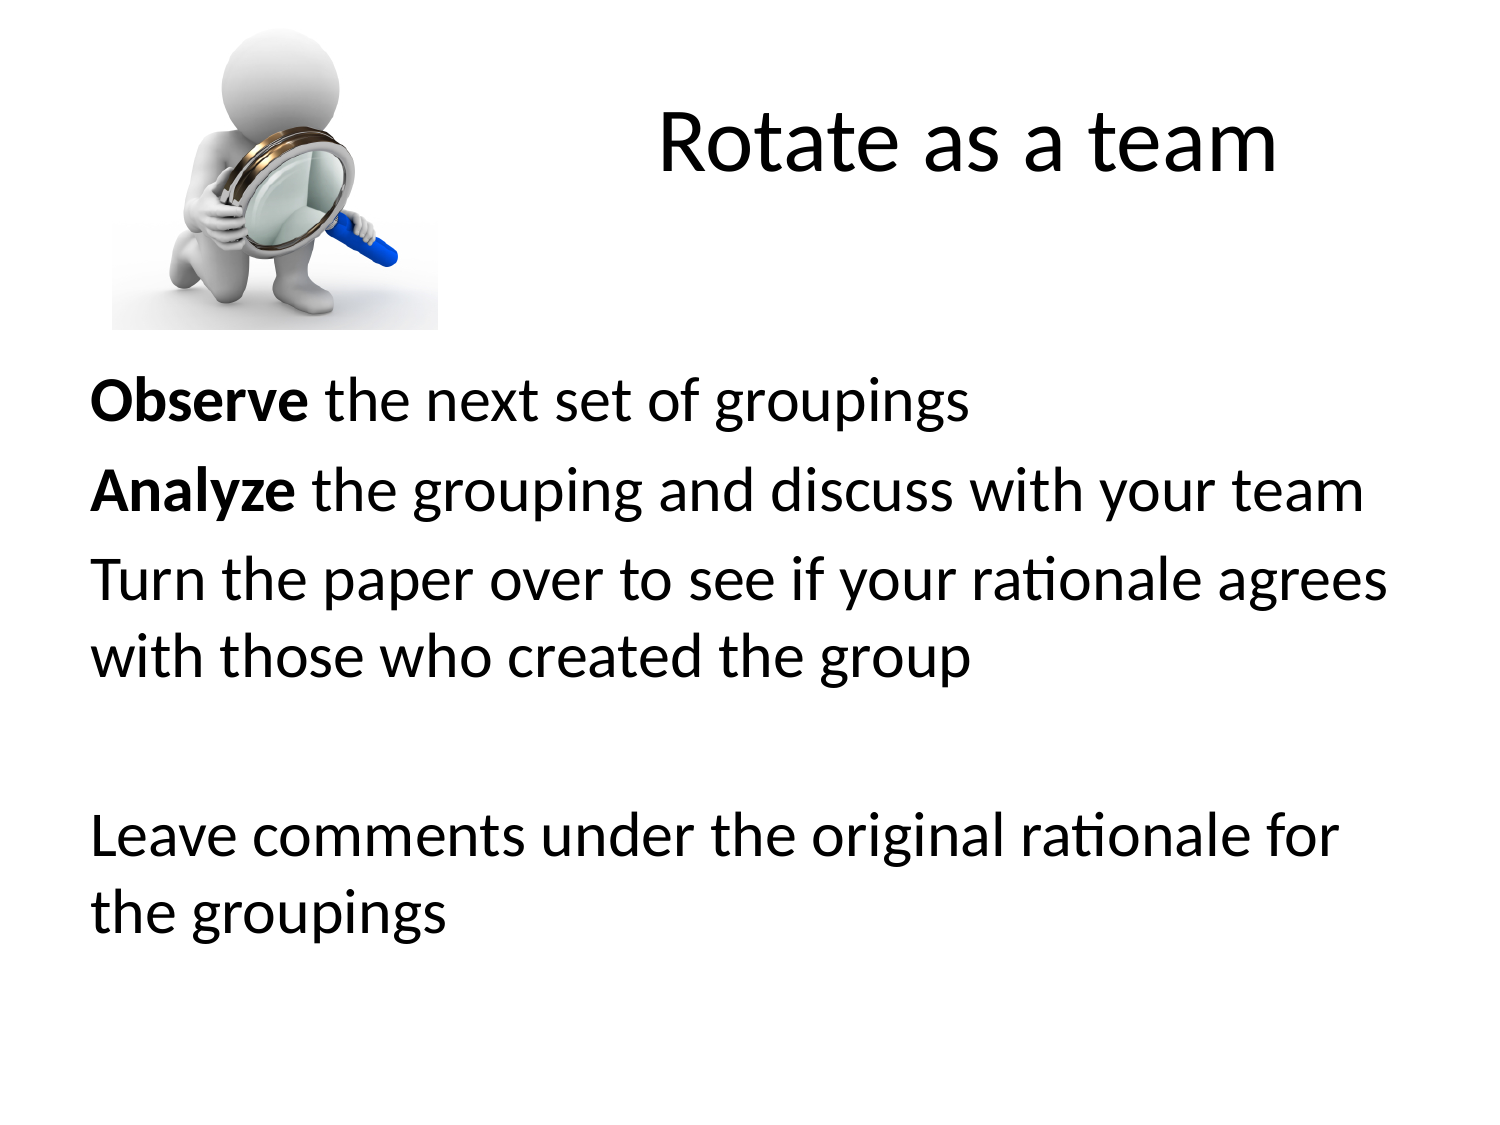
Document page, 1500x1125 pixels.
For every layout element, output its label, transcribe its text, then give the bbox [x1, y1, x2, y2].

title Rotate as a team [512, 37, 1425, 233]
picture [112, 12, 439, 330]
list Observe the next set of groupings Analyze the grouping and discuss with your team Turn the paper over to see if your rationale agrees with those who created the group Leave comments under the original rationale for the groupings [75, 350, 1425, 1005]
